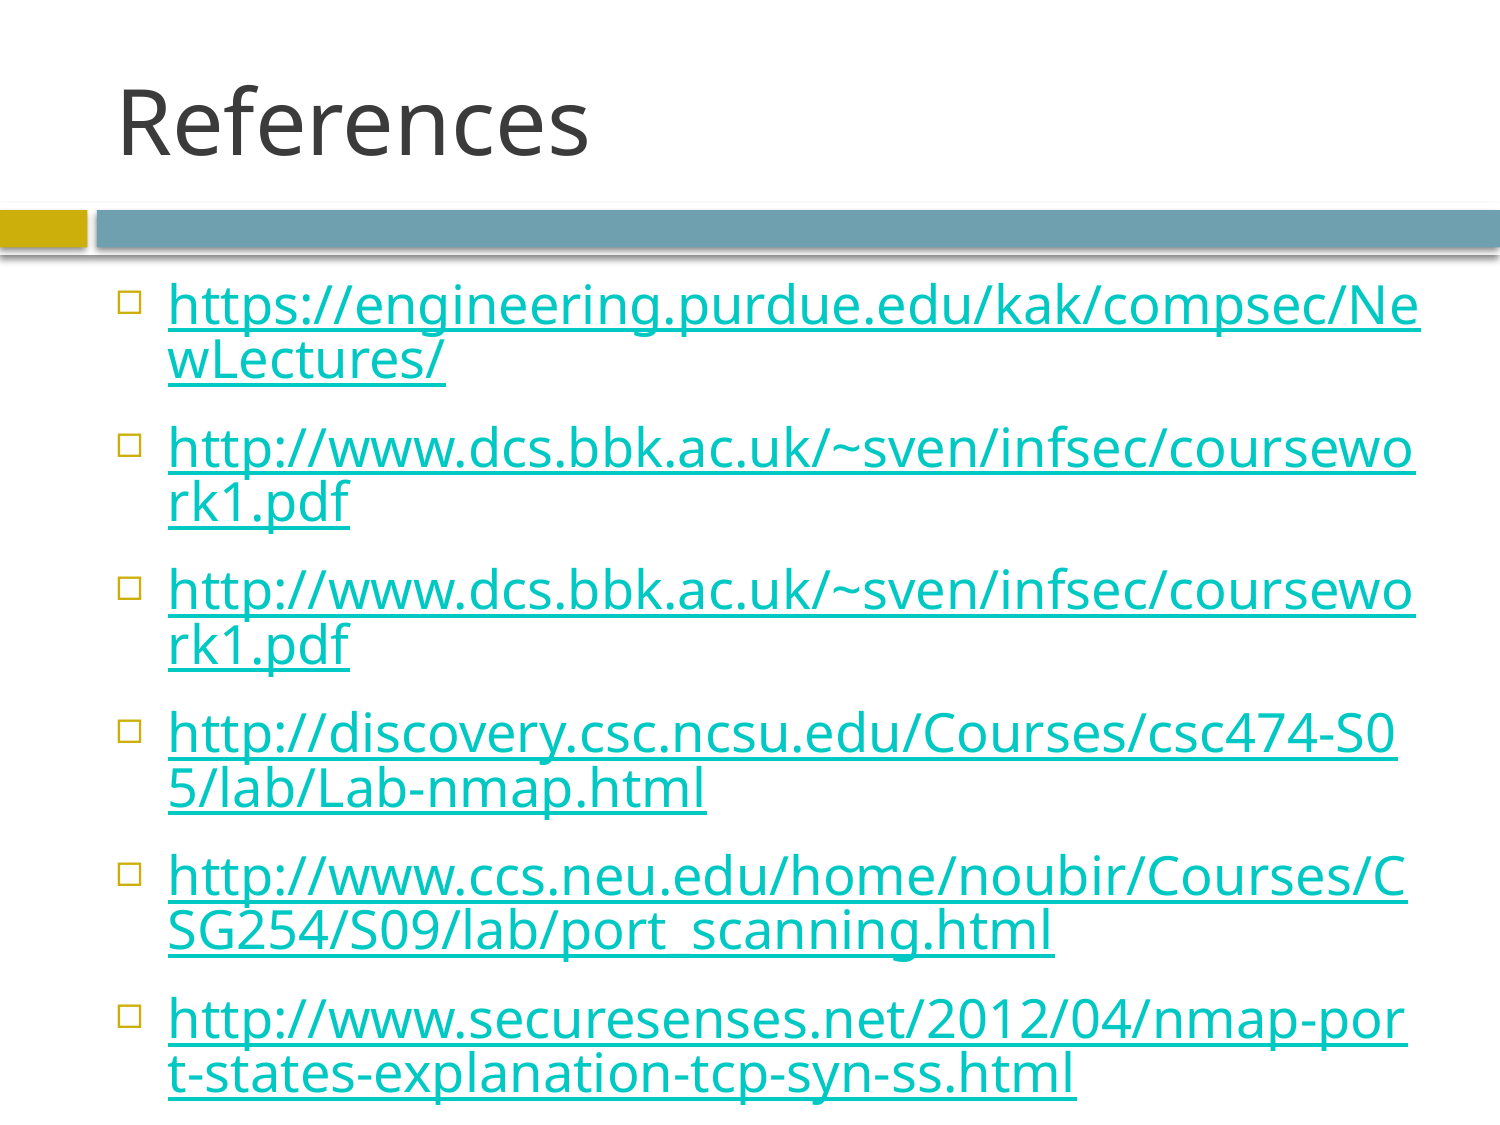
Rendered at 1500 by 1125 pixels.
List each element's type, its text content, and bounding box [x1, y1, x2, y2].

title References [100, 37, 1438, 200]
list https://engineering.purdue.edu/kak/compsec/NewLectures/ http://www.dcs.bbk.ac.uk/~sven/infsec/coursework1.pdf http://www.dcs.bbk.ac.uk/~sven/infsec/coursework1.pdf http://discovery.csc.ncsu.edu/Courses/csc474-S05/lab/Lab-nmap.html http://www.ccs.neu.edu/home/noubir/Courses/CSG254/S09/lab/port_scanning.html http://www.securesenses.net/2012/04/nmap-port-states-explanation-tcp-syn-ss.html [100, 262, 1438, 1000]
